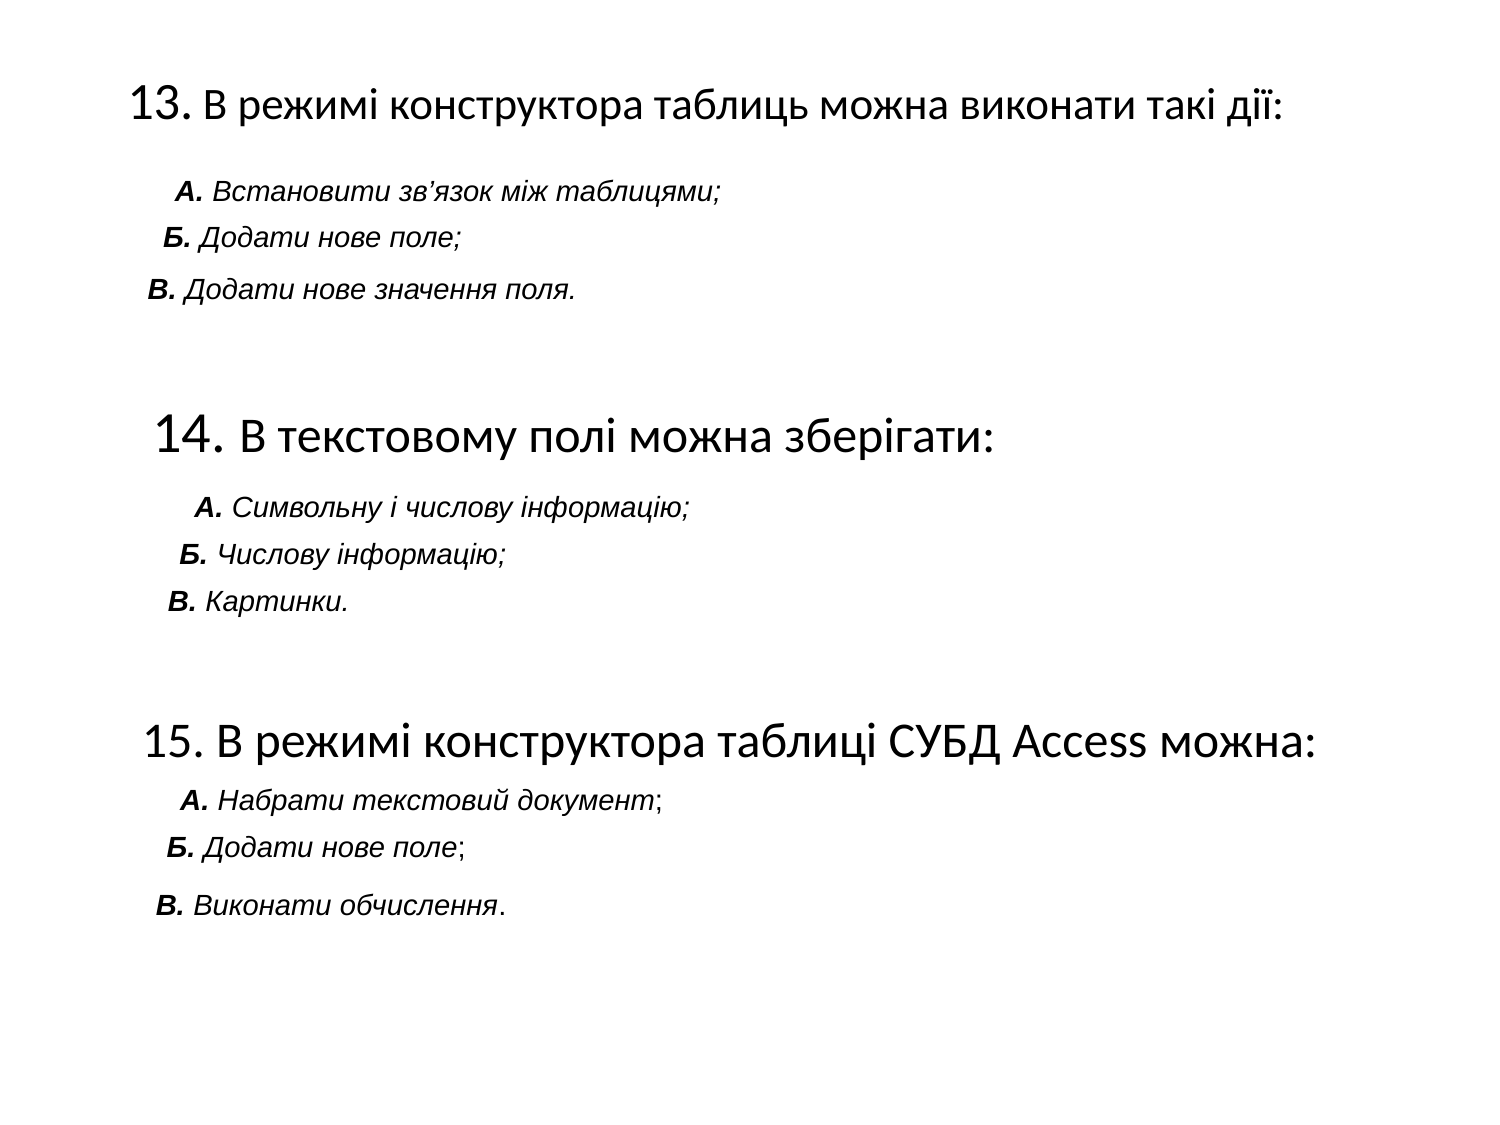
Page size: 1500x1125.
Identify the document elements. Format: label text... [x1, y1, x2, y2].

text_box В. Додати нове значення поля. [83, 263, 593, 348]
text_box В. Картинки. [153, 574, 365, 625]
text_box А. Встановити зв’язок між таблицями; [118, 129, 737, 215]
text_box 15. В режимі конструктора таблиці СУБД Access можна: [87, 691, 1333, 777]
text_box Б. Додати нове поле; [94, 820, 481, 871]
text_box Б. Додати нове поле; [82, 211, 486, 261]
title 13. В режимі конструктора таблиць можна виконати такі дії: [0, 58, 1471, 247]
text_box В. Виконати обчислення. [33, 879, 522, 929]
text_box А. Символьну і числову інформацію; [105, 480, 762, 531]
text_box А. Набрати текстовий документ; [82, 773, 679, 824]
text_box 14. В текстовому полі можна зберігати: [97, 387, 1011, 472]
text_box Б. Числову інформацію; [164, 527, 522, 578]
